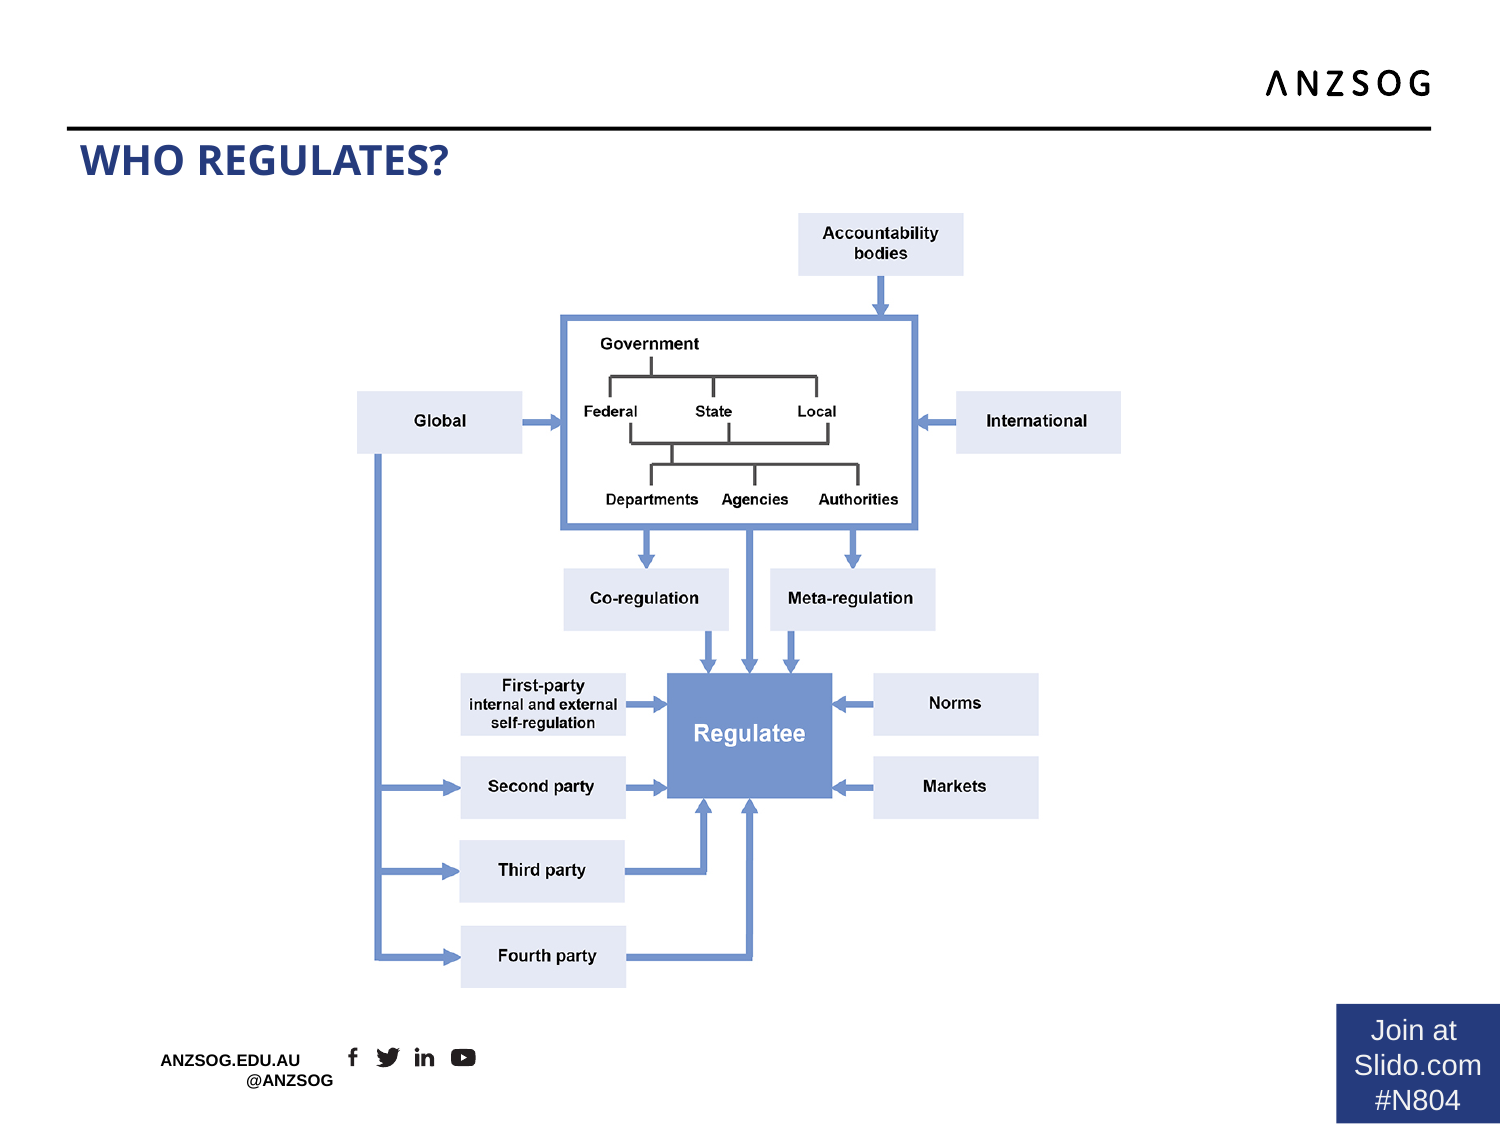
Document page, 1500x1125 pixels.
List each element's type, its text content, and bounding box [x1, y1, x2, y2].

text_box Join at Slido.com #N804 [1336, 1003, 1500, 1124]
title Who regulates? [64, 71, 1415, 192]
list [357, 213, 1121, 988]
